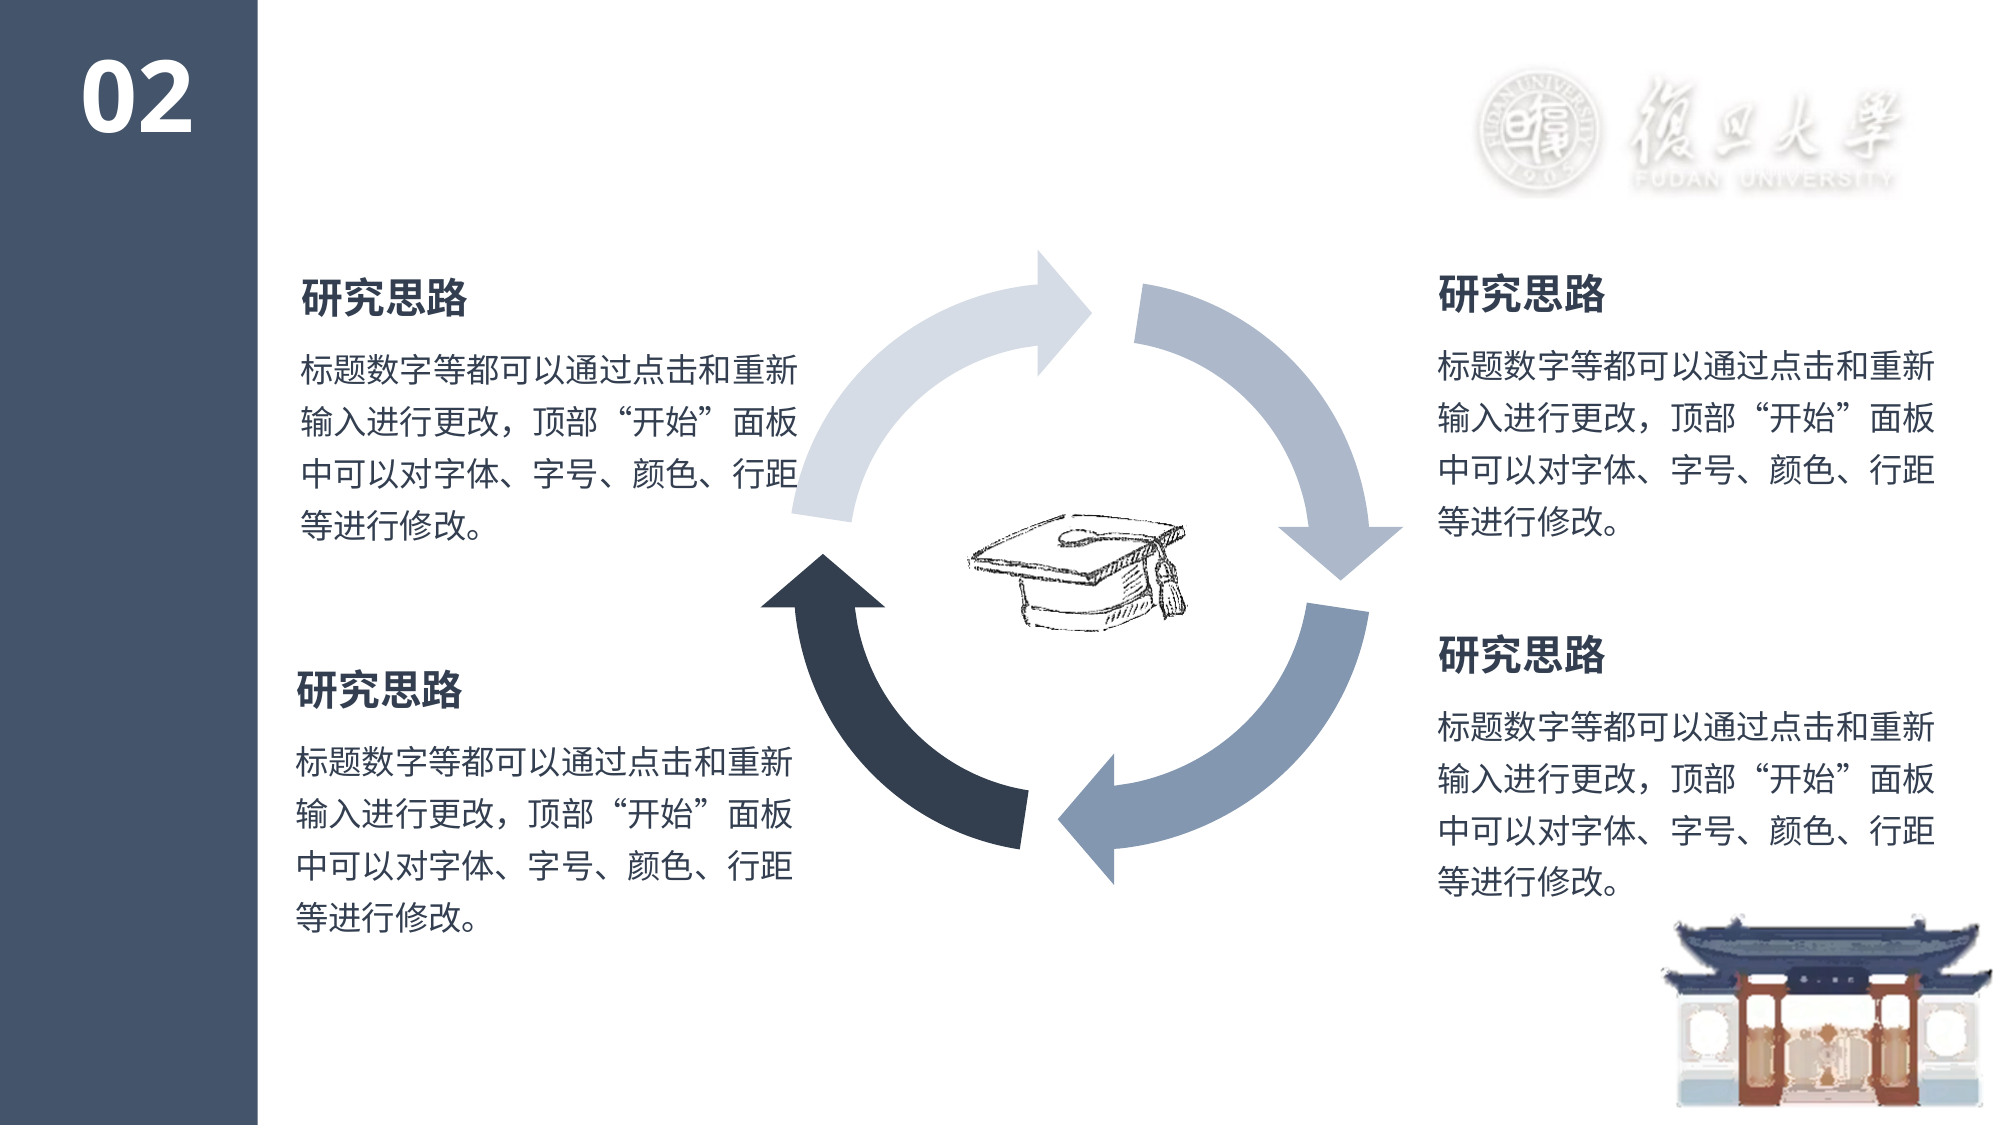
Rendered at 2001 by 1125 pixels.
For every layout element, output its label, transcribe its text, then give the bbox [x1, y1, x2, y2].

text_box [1133, 283, 1404, 581]
text_box 标题数字等都可以通过点击和重新输入进行更改，顶部“开始”面板中可以对字体、字号、颜色、行距等进行修改。 [1422, 686, 1952, 910]
text_box 研究思路 [281, 641, 479, 722]
text_box [760, 553, 1029, 850]
text_box [0, 0, 259, 1125]
text_box 标题数字等都可以通过点击和重新输入进行更改，顶部“开始”面板中可以对字体、字号、颜色、行距等进行修改。 [285, 330, 814, 553]
text_box 标题数字等都可以通过点击和重新输入进行更改，顶部“开始”面板中可以对字体、字号、颜色、行距等进行修改。 [280, 722, 809, 945]
text_box 研究思路 [286, 249, 484, 330]
text_box [1057, 602, 1370, 886]
picture [955, 498, 1198, 644]
text_box 研究思路 [1424, 245, 1621, 326]
text_box 标题数字等都可以通过点击和重新输入进行更改，顶部“开始”面板中可以对字体、字号、颜色、行距等进行修改。 [1422, 326, 1952, 549]
text_box 研究思路 [1424, 606, 1621, 686]
text_box 02 [65, 24, 264, 160]
picture [1628, 892, 2000, 1125]
text_box [814, 249, 1093, 523]
picture [1448, 56, 1936, 222]
